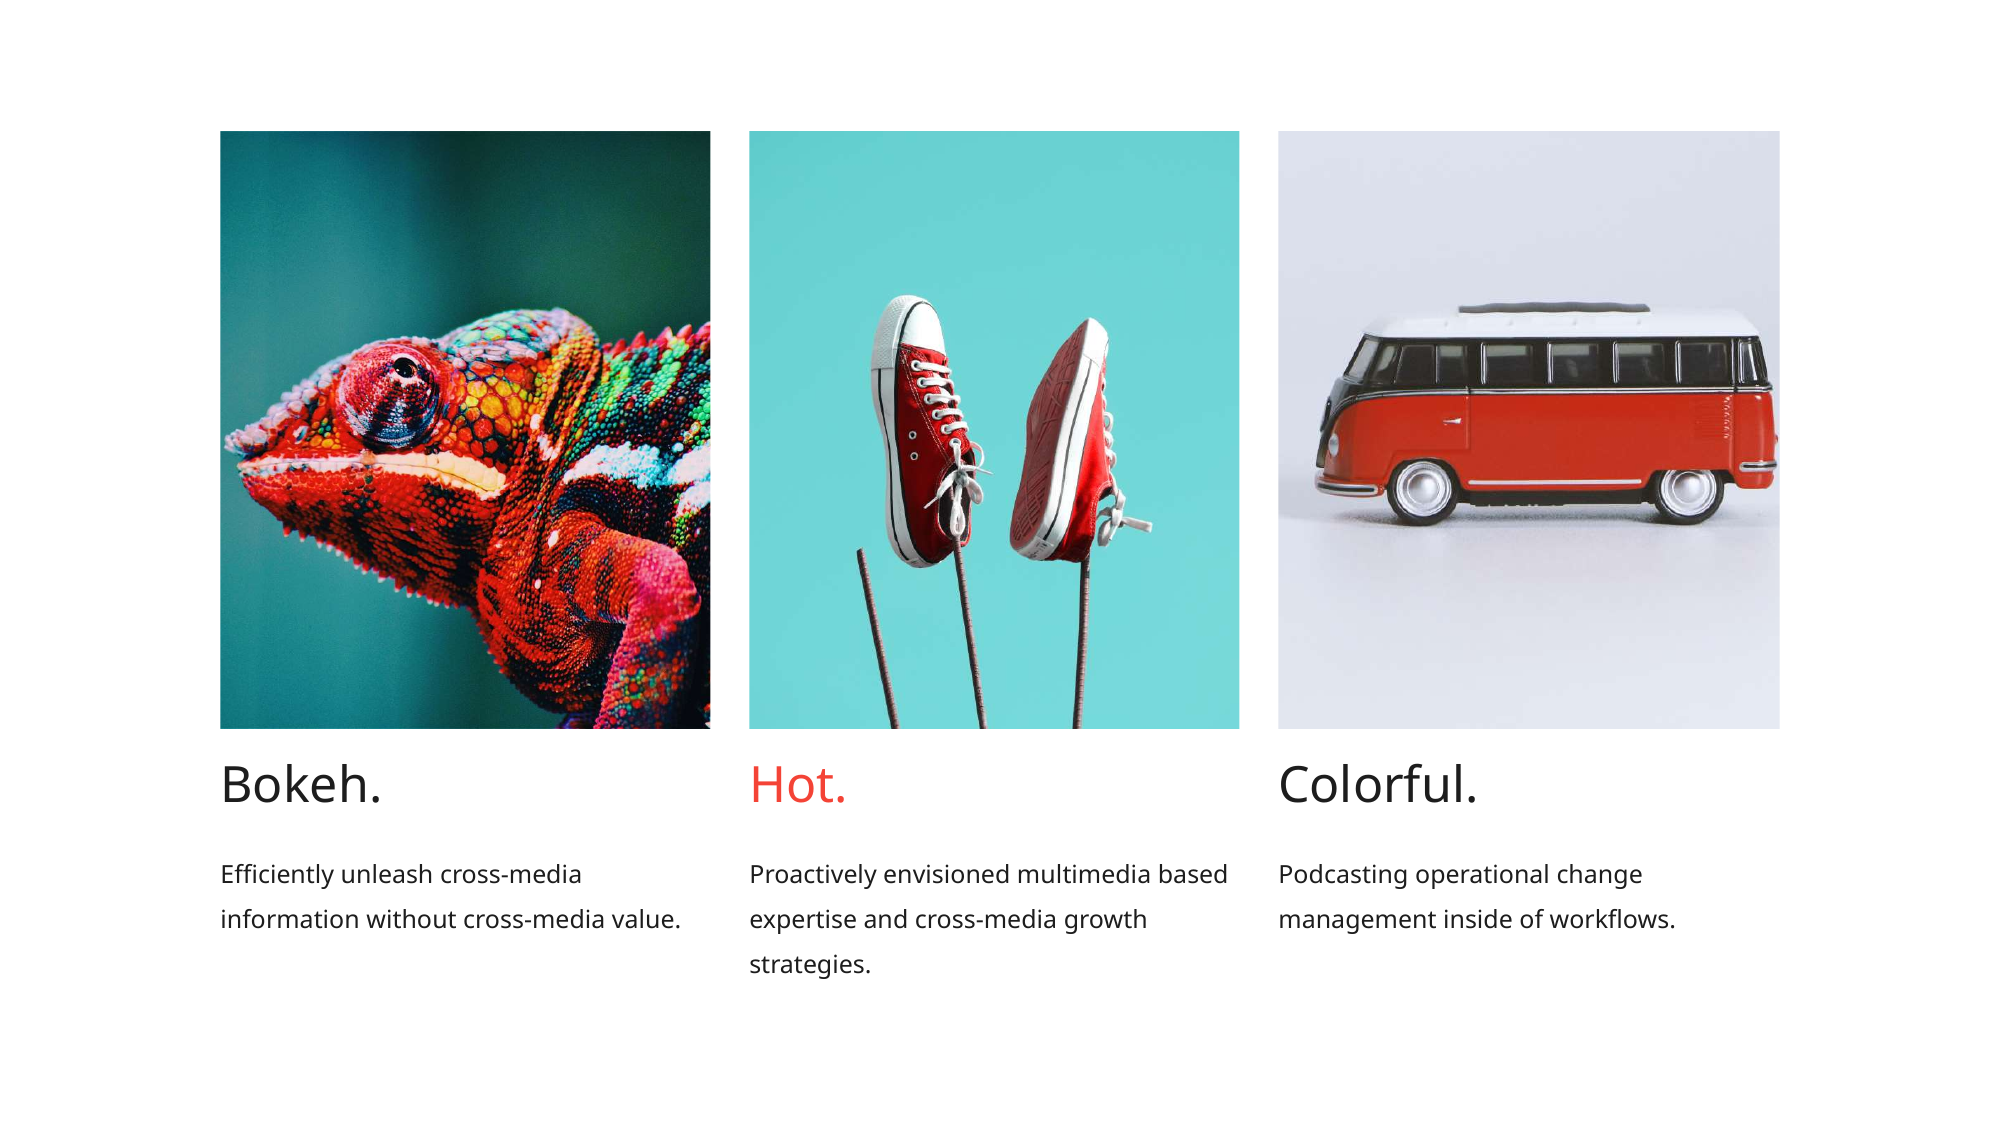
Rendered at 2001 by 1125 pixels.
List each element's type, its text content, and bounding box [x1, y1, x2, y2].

text_box Podcasting operational change management inside of workflows. [1278, 843, 1686, 934]
text_box Hot. [749, 752, 1240, 813]
picture [1278, 131, 1780, 729]
text_box Proactively envisioned multimedia based expertise and cross-media growth strategies. [749, 843, 1240, 979]
text_box Colorful. [1278, 752, 1769, 813]
text_box Bokeh. [220, 752, 711, 813]
picture [749, 131, 1240, 729]
text_box Efficiently unleash cross-media information without cross-media value. [220, 843, 711, 934]
picture [220, 131, 711, 729]
